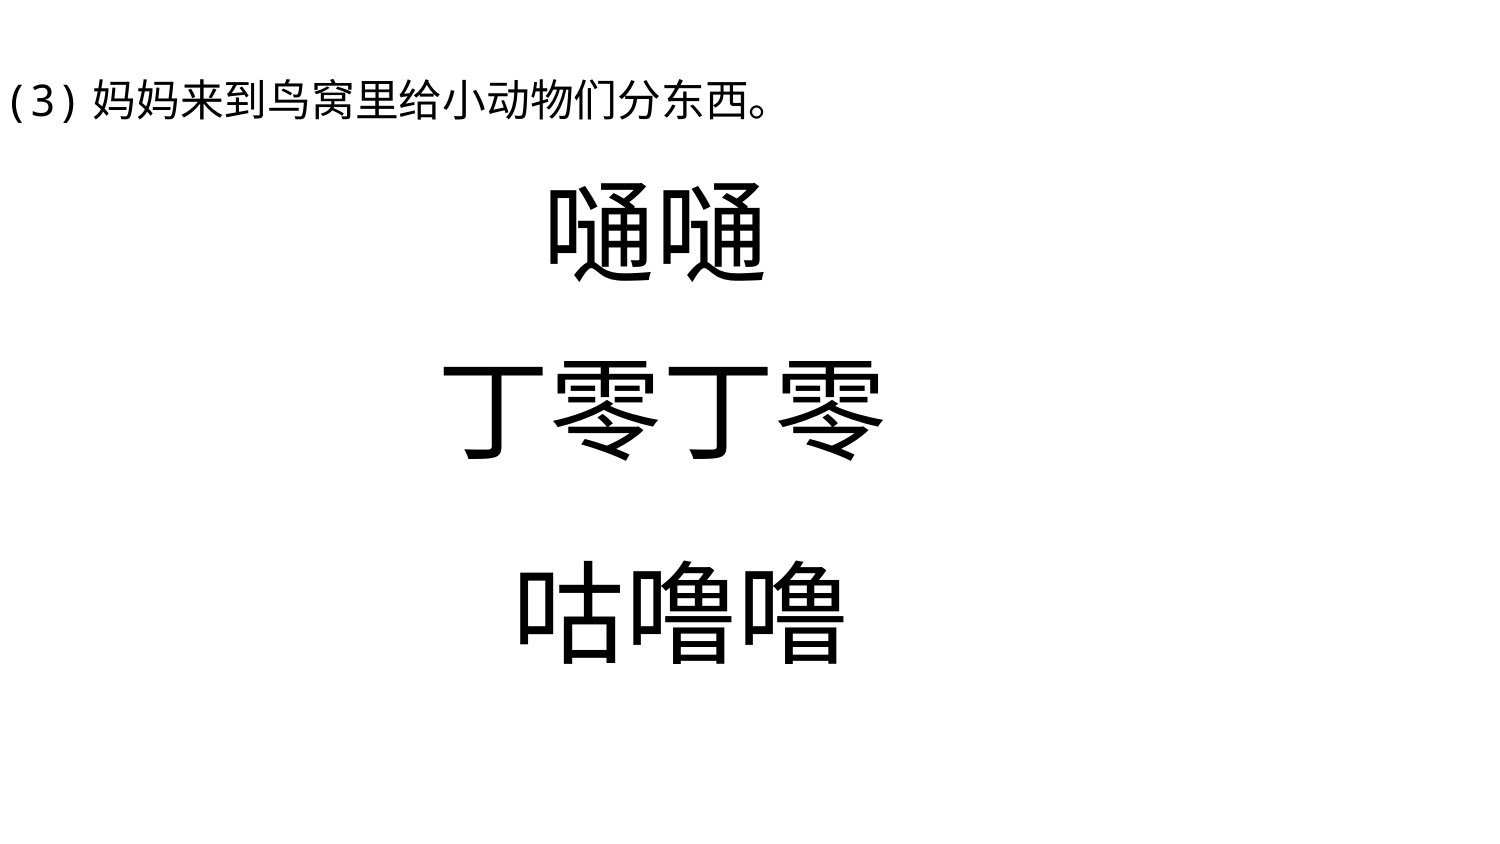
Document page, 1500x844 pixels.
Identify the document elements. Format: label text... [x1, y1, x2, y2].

text_box 咕噜噜 [501, 537, 862, 684]
text_box (3)妈妈来到鸟窝里给小动物们分东西。 [0, 67, 804, 132]
text_box 丁零丁零 [426, 333, 899, 480]
text_box 嗵嗵 [531, 156, 780, 303]
